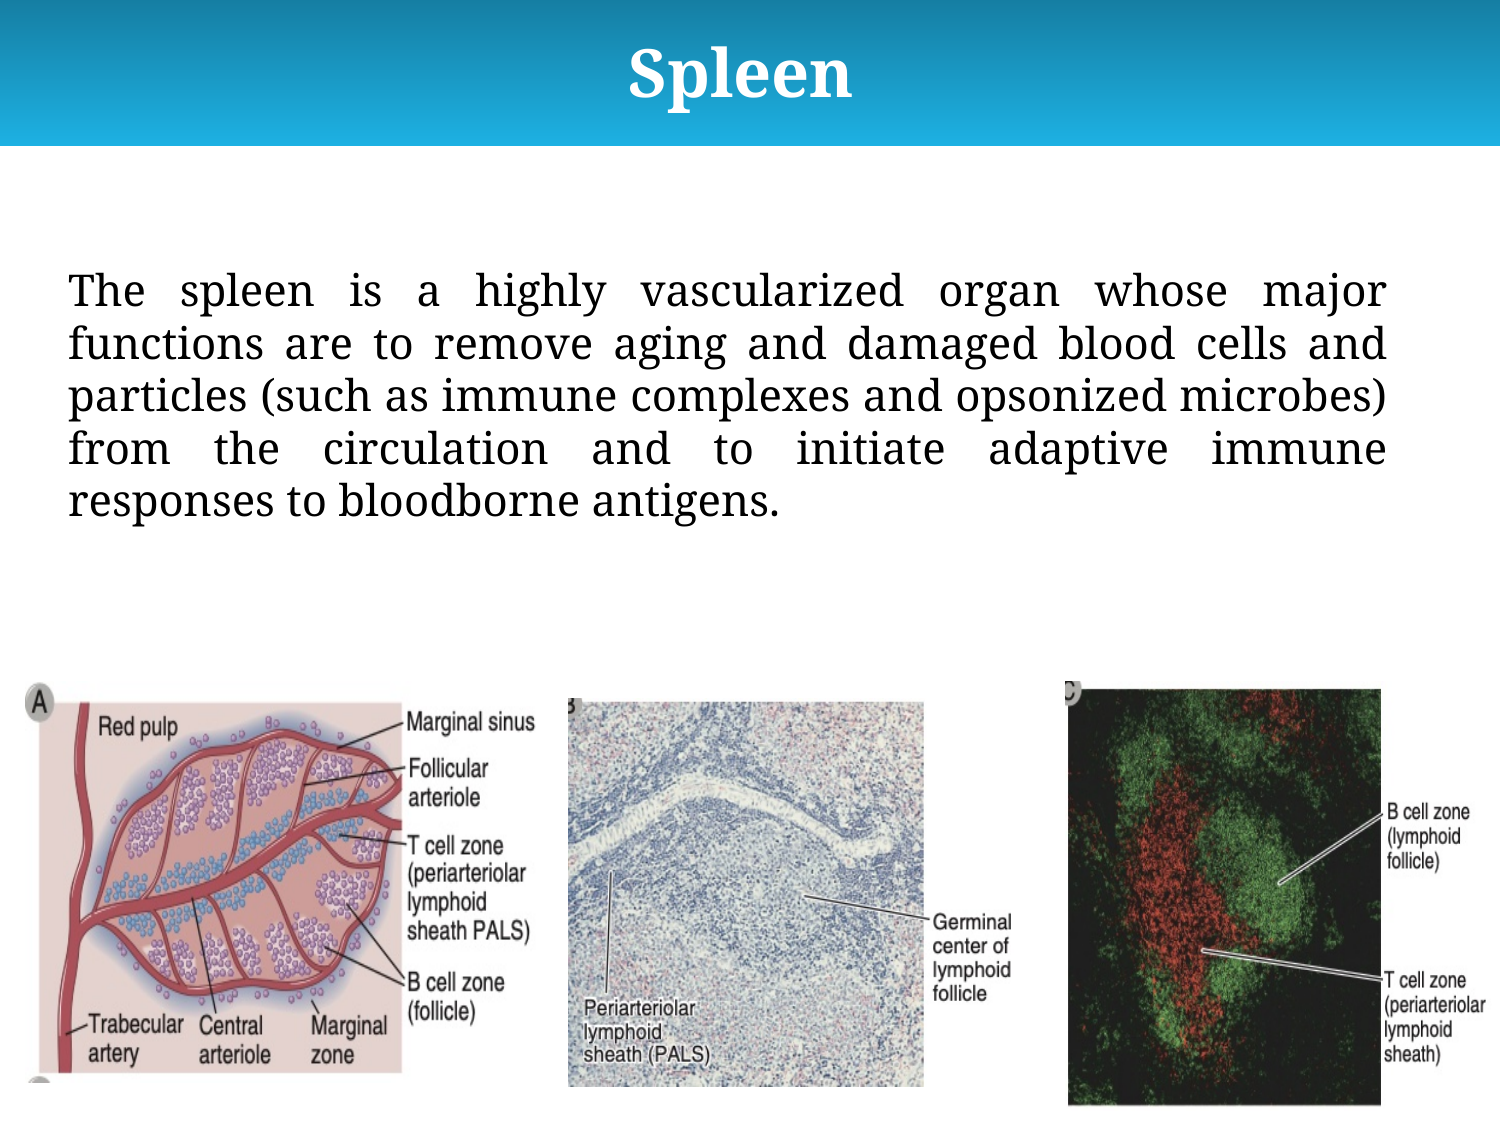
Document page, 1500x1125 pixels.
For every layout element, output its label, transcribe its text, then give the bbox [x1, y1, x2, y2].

picture [1065, 680, 1500, 1111]
text_box Spleen [0, 0, 1500, 146]
list The spleen is a highly vascularized organ whose major functions are to remove aging and damaged blood cells and particles (such as immune complexes and opsonized microbes) from the circulation and to initiate adaptive immune responses to bloodborne antigens. [53, 255, 1404, 563]
picture [25, 680, 1018, 1088]
